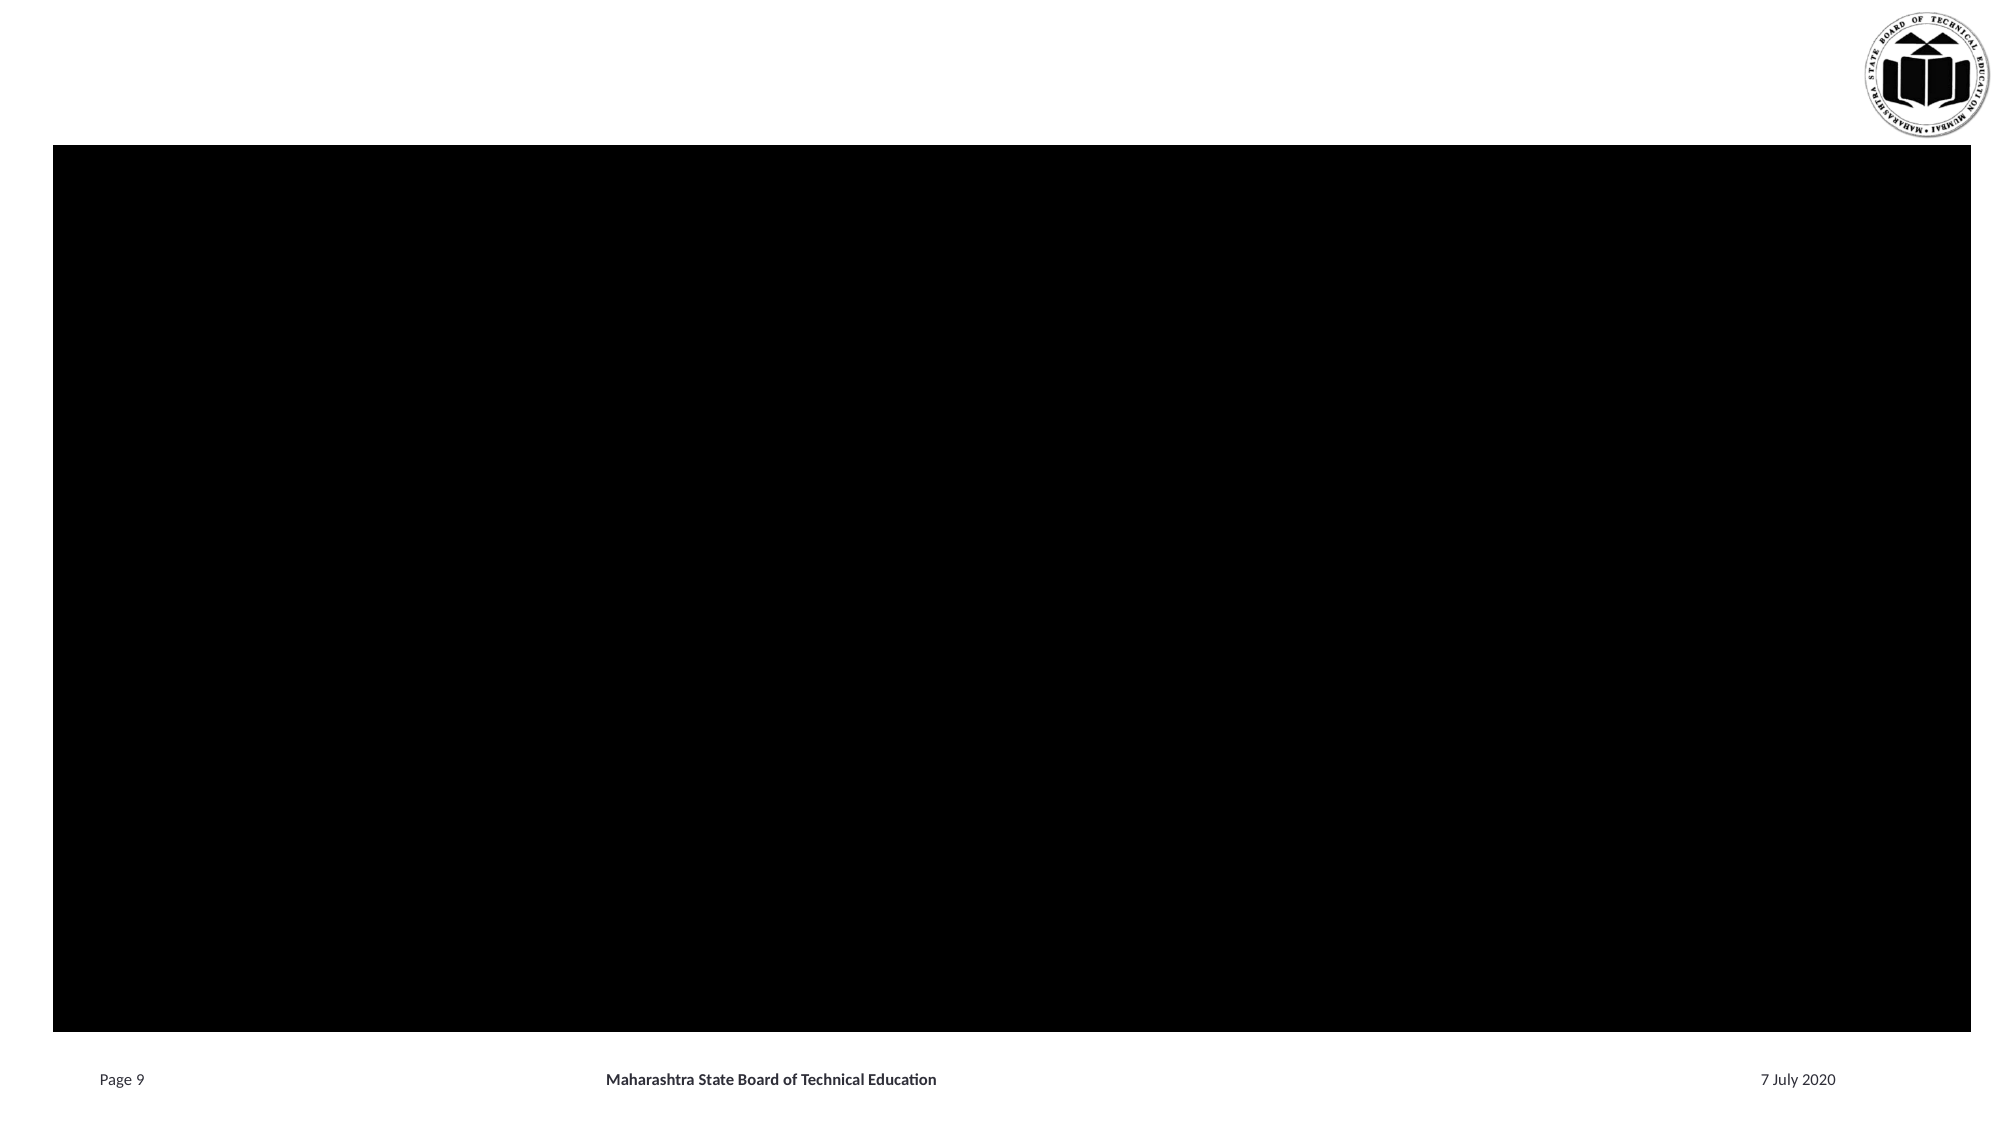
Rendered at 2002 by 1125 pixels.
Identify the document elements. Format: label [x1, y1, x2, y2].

list [52, 144, 1971, 1032]
picture [1852, 0, 2001, 149]
